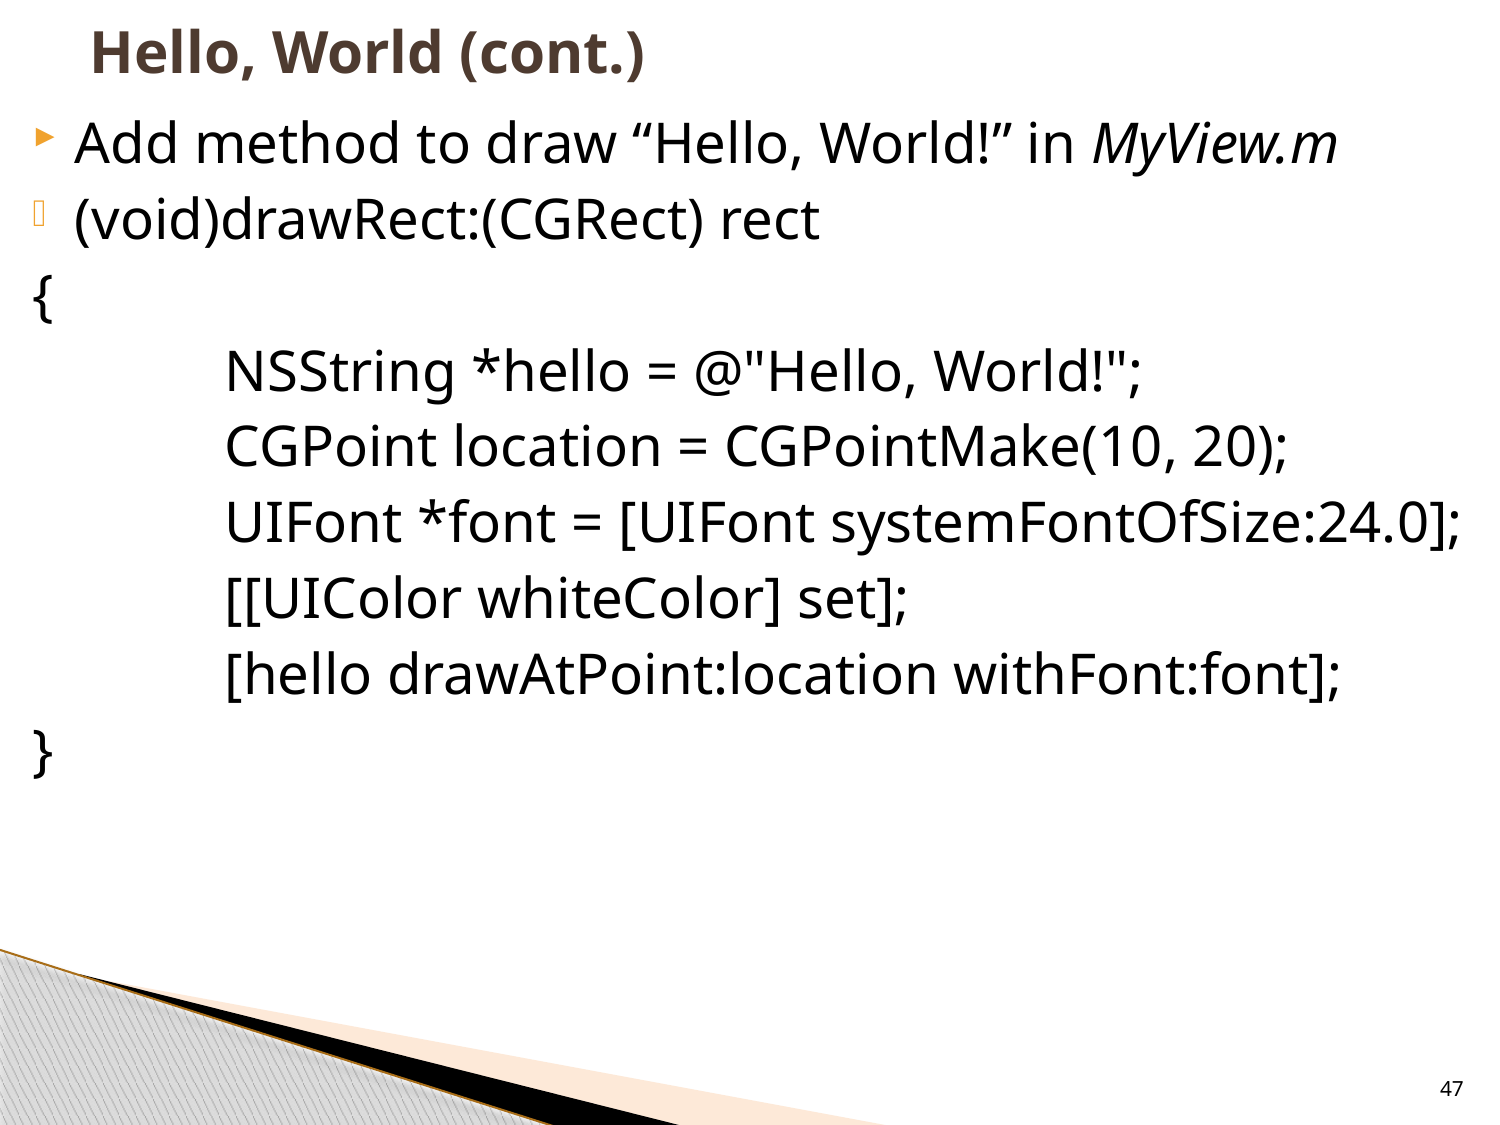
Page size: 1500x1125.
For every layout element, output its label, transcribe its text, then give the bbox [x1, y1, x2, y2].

text_box Hello, World (cont.) [74, 12, 1425, 88]
slide_number 47 [1418, 1051, 1479, 1112]
list Add method to draw “Hello, World!” in MyView.m (void)drawRect:(CGRect) rect { NSString *hello = @"Hello, World!"; CGPoint location = CGPointMake(10, 20); UIFont *font = [UIFont systemFontOfSize:24.0]; [[UIColor whiteColor] set]; [hello drawAtPoint:location withFont:font]; } [0, 99, 1500, 986]
